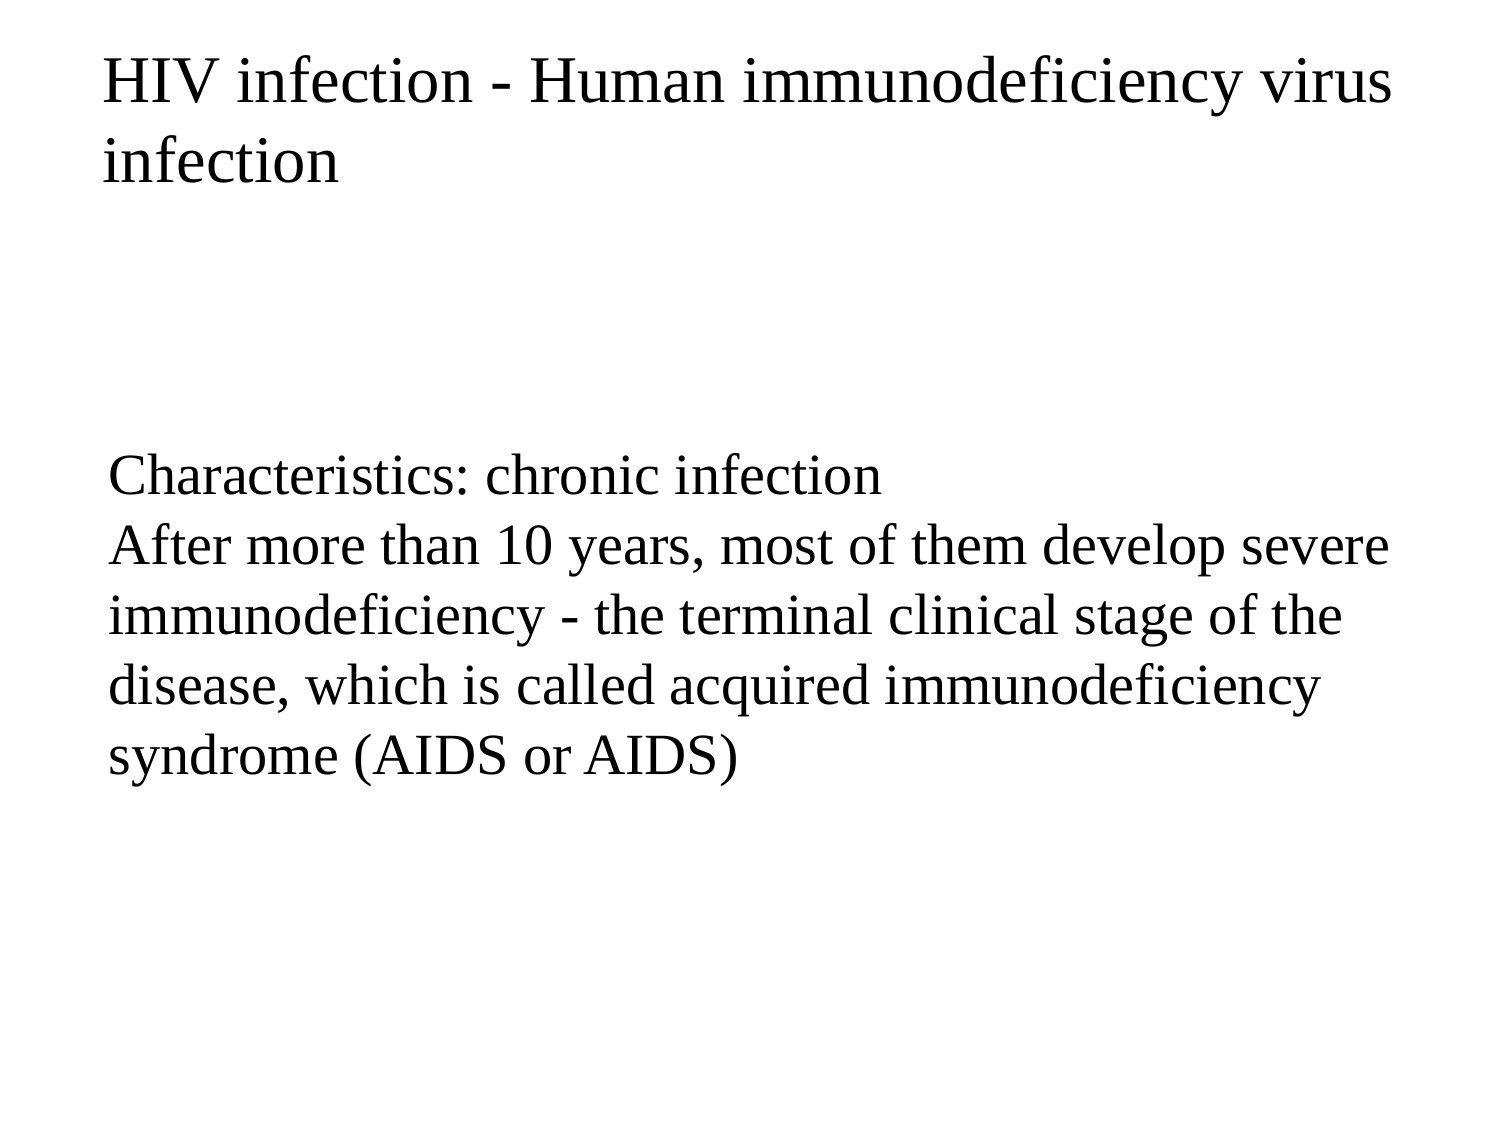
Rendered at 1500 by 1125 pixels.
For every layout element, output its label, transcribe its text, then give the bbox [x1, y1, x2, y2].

title HIV infection - Human immunodeficiency virus infection [102, 36, 1398, 198]
list Characteristics: chronic infection After more than 10 years, most of them develop severe immunodeficiency - the terminal clinical stage of the disease, which is called acquired immunodeficiency syndrome (AIDS or AIDS) [108, 436, 1392, 790]
